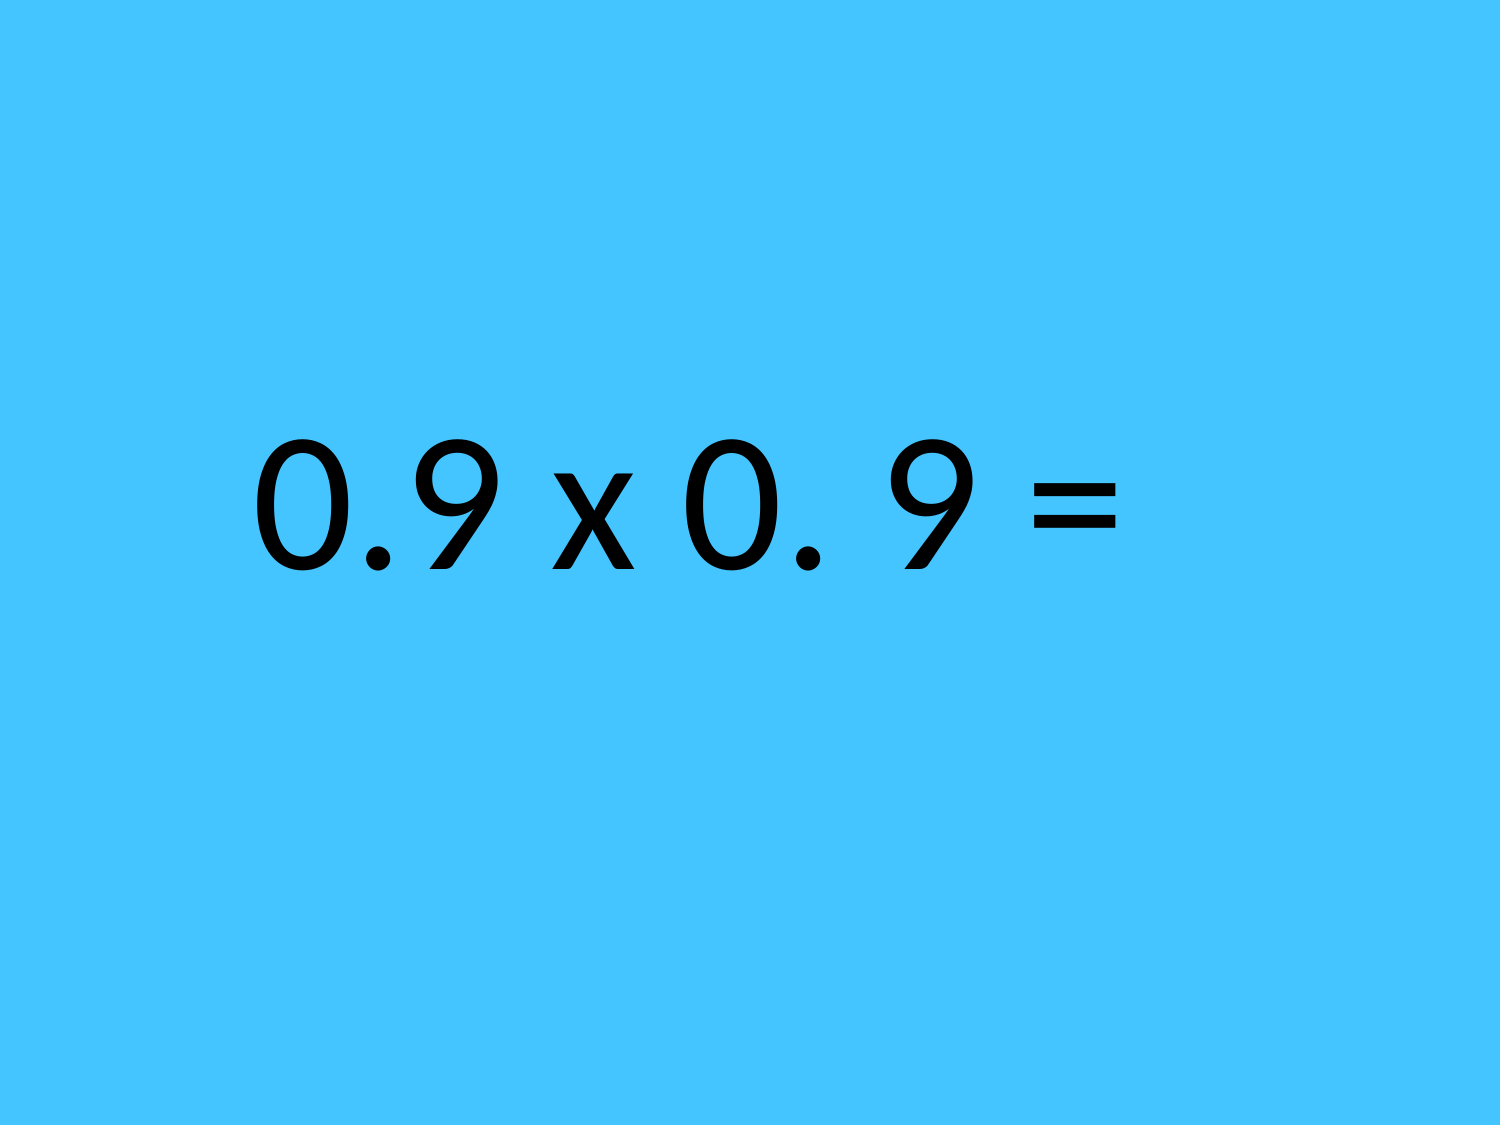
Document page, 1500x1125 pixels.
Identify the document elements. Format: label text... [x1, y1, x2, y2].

text_box 0.9 x 0. 9 = [237, 362, 1163, 618]
